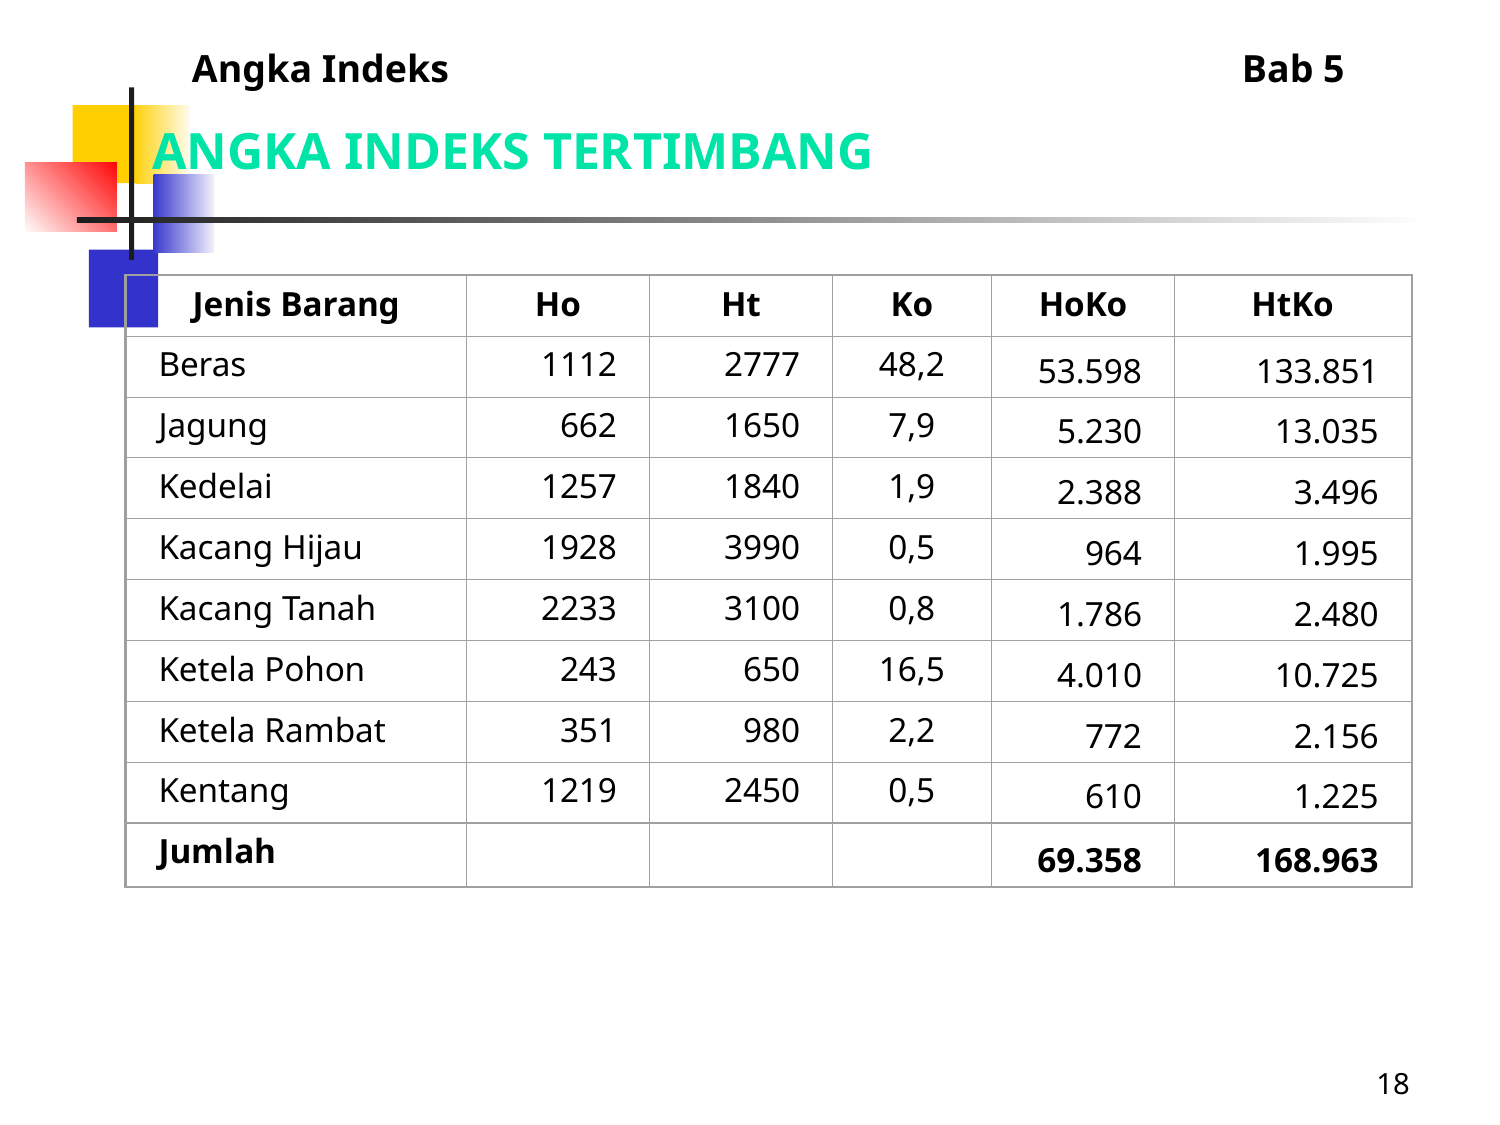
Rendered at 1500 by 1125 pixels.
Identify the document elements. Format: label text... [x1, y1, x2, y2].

slide_number 18 [1112, 1037, 1426, 1113]
text_box Angka Indeks Bab 5 [177, 37, 1360, 98]
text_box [124, 274, 1413, 888]
text_box ANGKA INDEKS TERTIMBANG [137, 112, 1325, 188]
